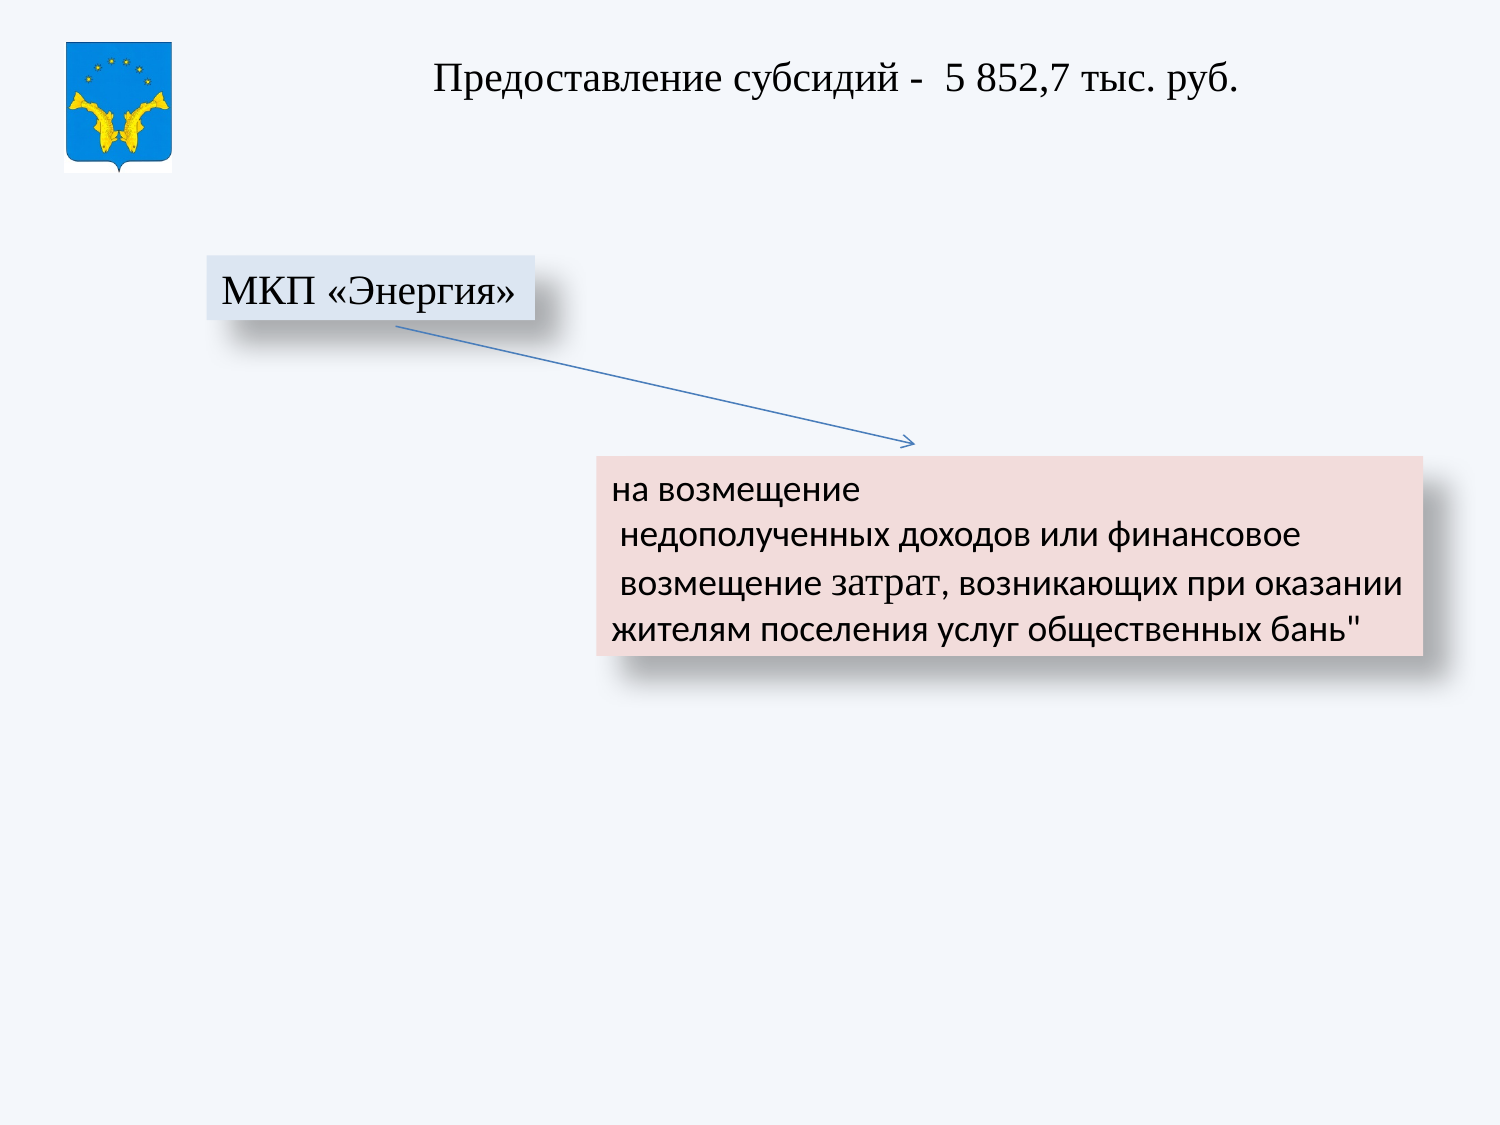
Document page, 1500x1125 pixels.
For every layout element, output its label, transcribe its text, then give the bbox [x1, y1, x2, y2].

text_box МКП «Энергия» [206, 255, 535, 321]
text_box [395, 325, 916, 445]
text_box на возмещение недополученных доходов или финансовое возмещение затрат, возникающих при оказании жителям поселения услуг общественных бань" [596, 456, 1424, 656]
picture [64, 42, 172, 173]
text_box Предоставление субсидий - 5 852,7 тыс. руб. [183, 42, 1500, 108]
